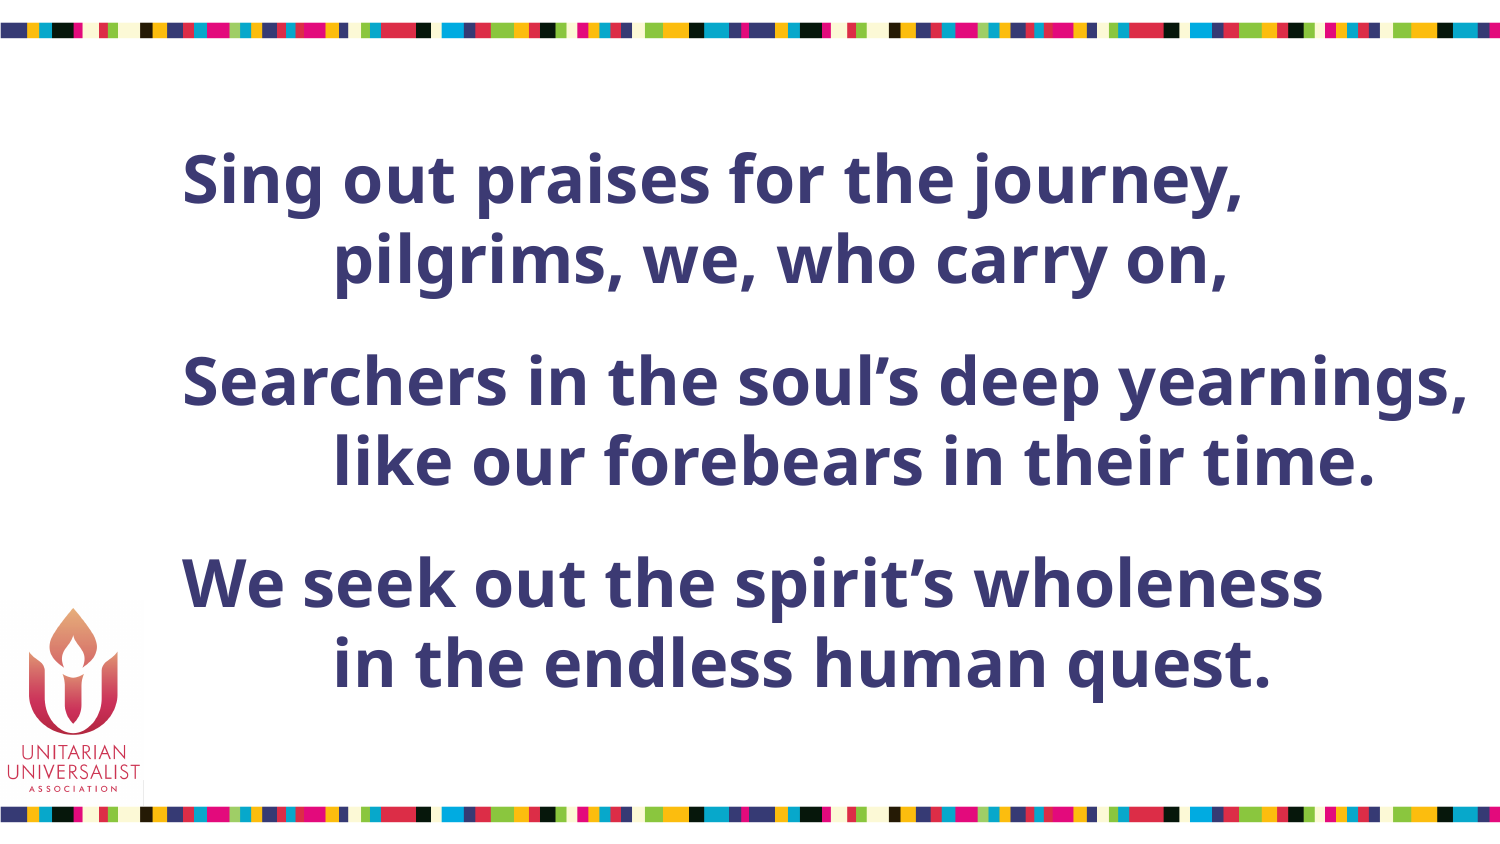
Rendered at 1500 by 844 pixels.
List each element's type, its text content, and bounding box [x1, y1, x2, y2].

picture [0, 22, 1500, 40]
picture [0, 600, 1500, 824]
text_box Sing out praises for the journey, pilgrims, we, who carry on, Searchers in the soul’s deep yearnings, like our forebears in their time. We seek out the spirit’s wholeness in the endless human quest. [168, 122, 1500, 716]
